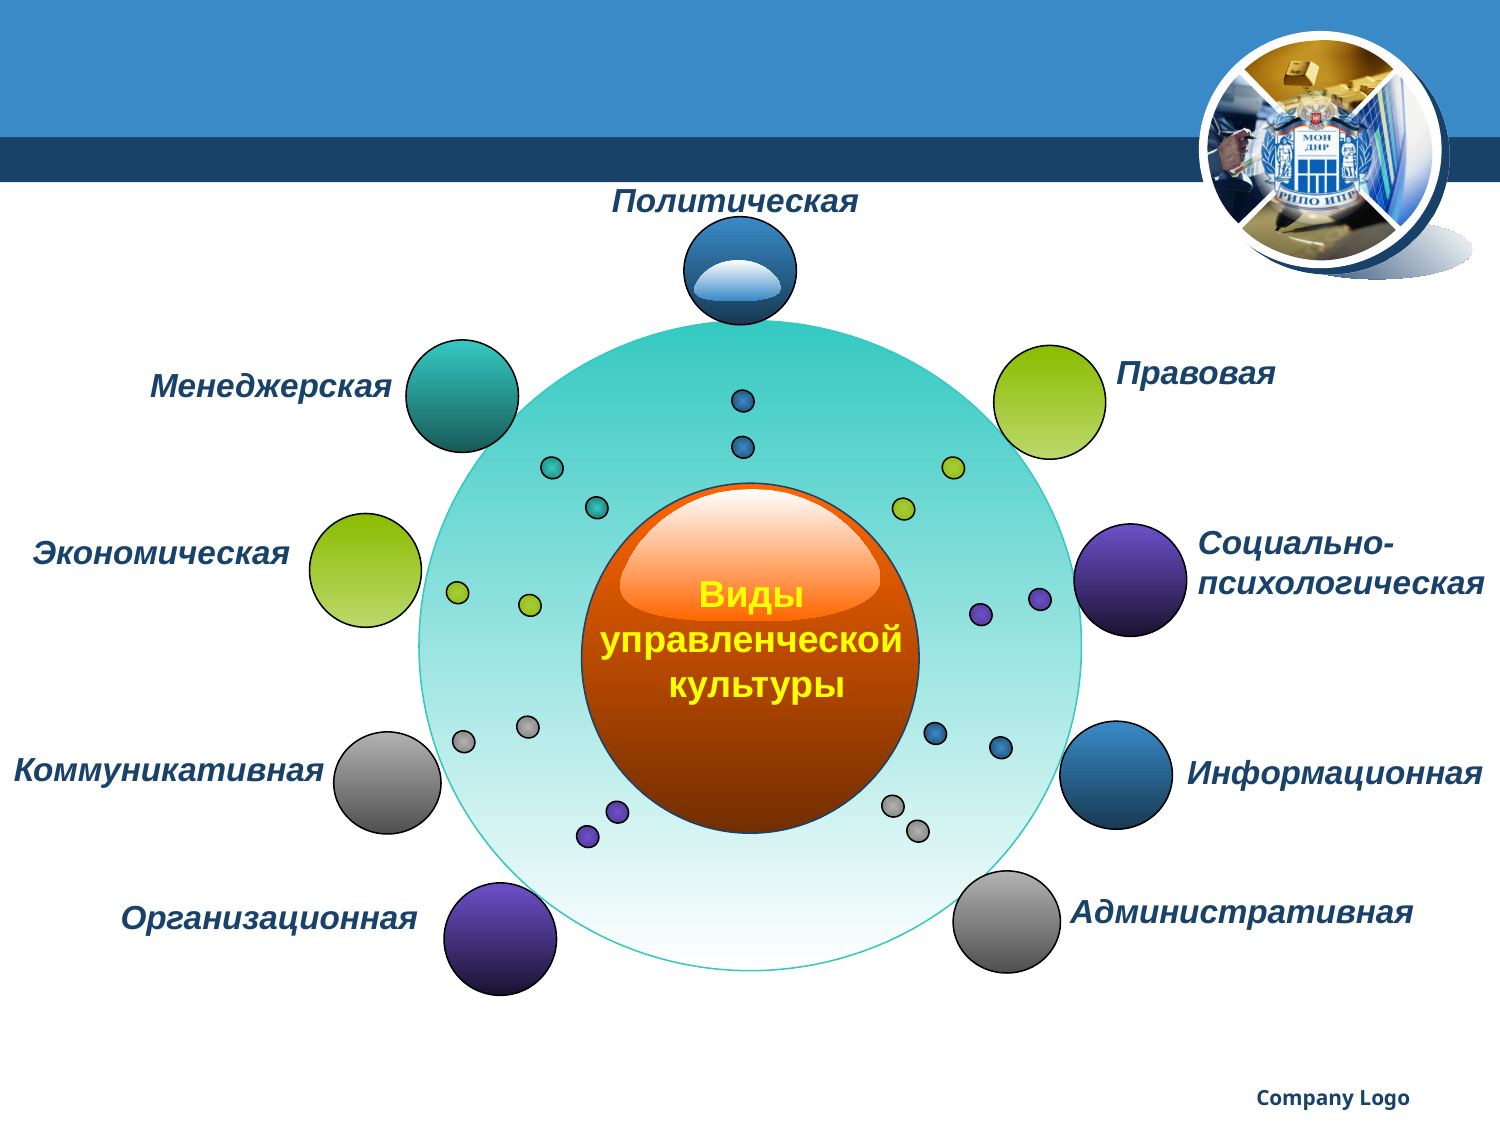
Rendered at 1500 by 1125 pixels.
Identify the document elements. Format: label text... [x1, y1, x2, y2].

text_box Коммуникативная [0, 740, 64, 796]
text_box Информационная [1453, 744, 1500, 799]
text_box Социально-психологическая [1453, 513, 1500, 609]
footer Company Logo [1037, 1076, 1425, 1117]
text_box Экономическая [17, 524, 64, 579]
picture [1207, 40, 1433, 240]
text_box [64, 172, 1453, 996]
